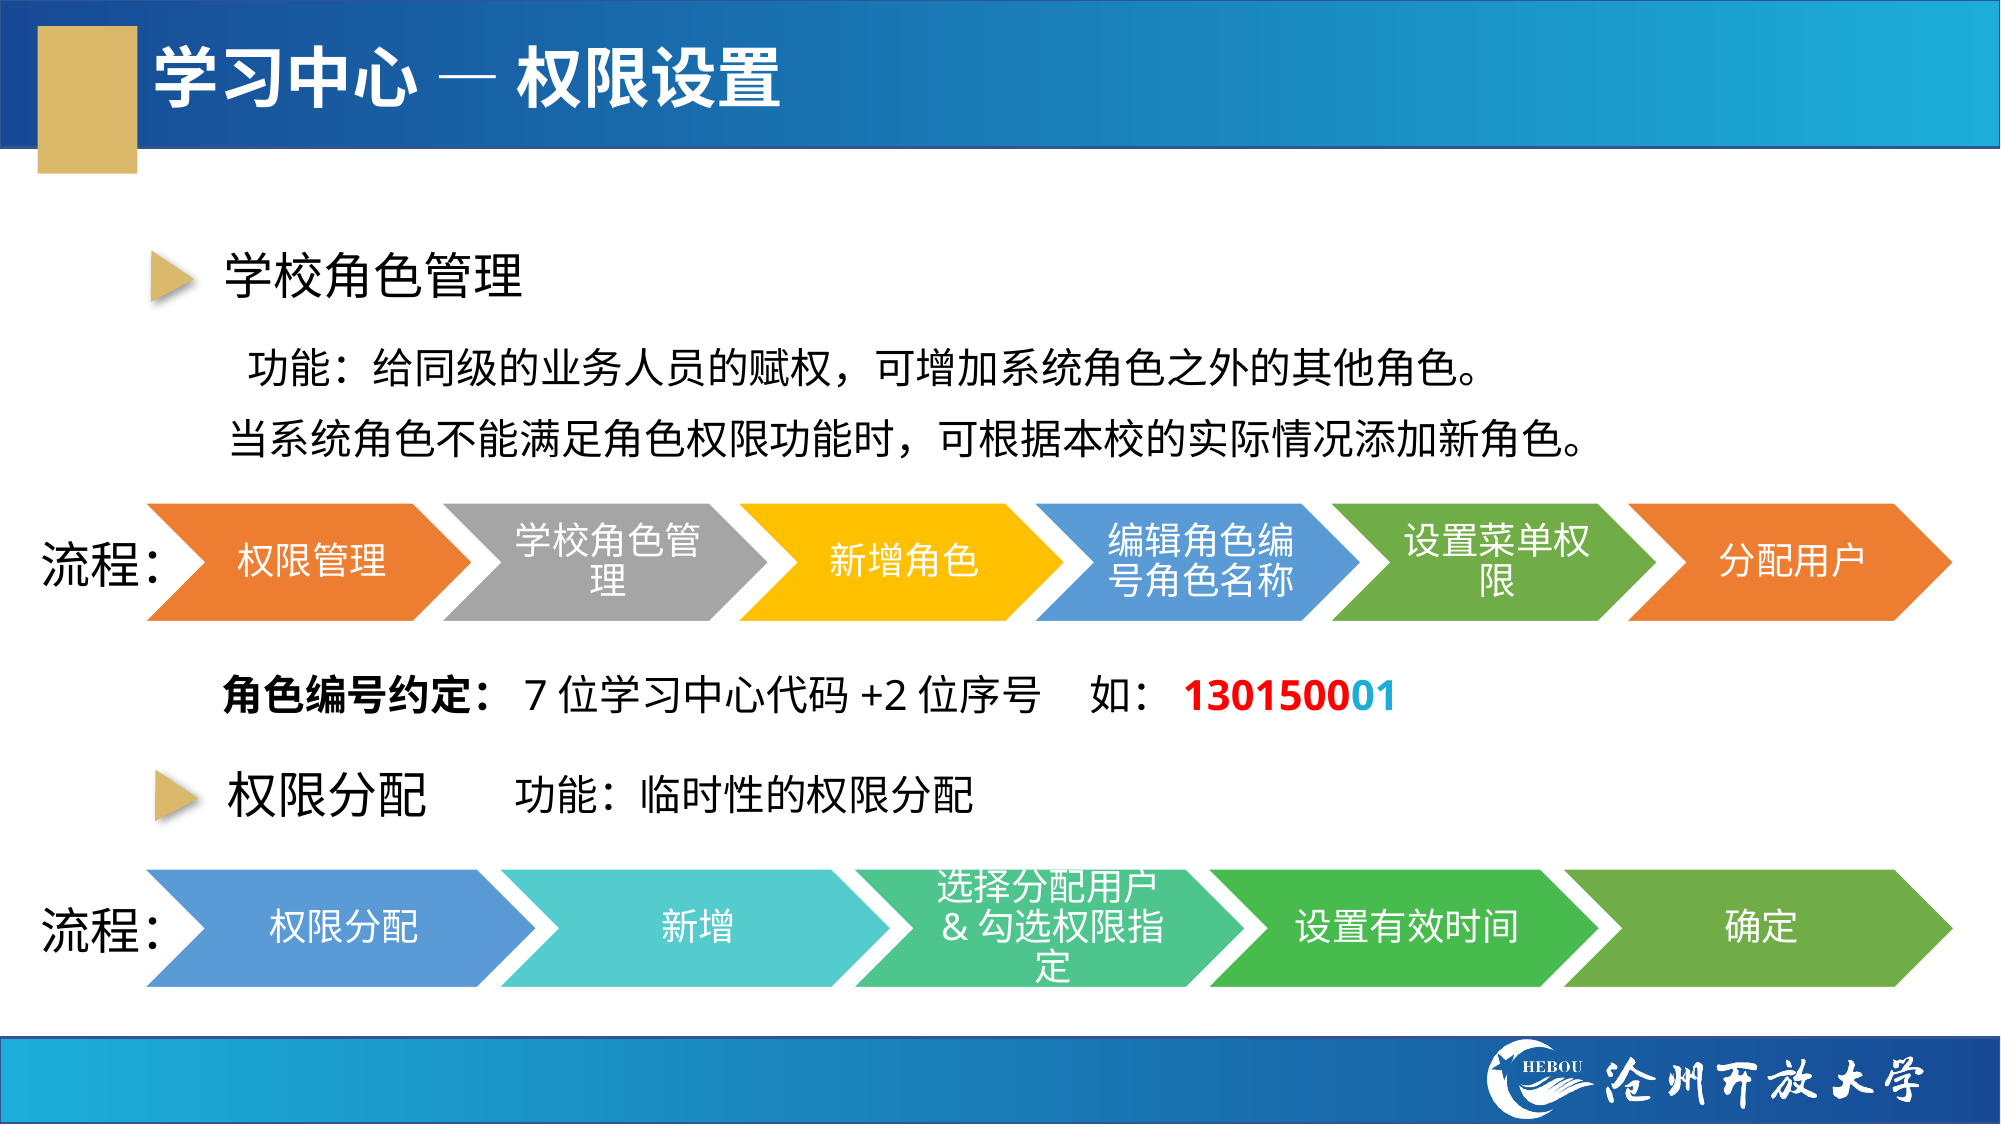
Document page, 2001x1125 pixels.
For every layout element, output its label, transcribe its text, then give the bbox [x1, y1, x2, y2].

text_box 角色编号约定：7位学习中心代码+2位序号 如：130150001 [206, 661, 1437, 726]
title 学习中心 — 权限设置 [137, 23, 1863, 139]
text_box 当系统角色不能满足角色权限功能时，可根据本校的实际情况添加新角色。 [212, 405, 1620, 471]
text_box [149, 248, 197, 304]
text_box 流程： [25, 526, 142, 601]
text_box [153, 767, 201, 823]
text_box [142, 868, 1956, 988]
picture [1487, 1039, 1924, 1119]
text_box 功能：临时性的权限分配 [499, 761, 989, 826]
text_box 学校角色管理 [208, 236, 539, 312]
text_box 功能：给同级的业务人员的赋权，可增加系统角色之外的其他角色。 [232, 334, 1516, 399]
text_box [142, 502, 1956, 623]
text_box 流程： [25, 892, 142, 967]
text_box 权限分配 [212, 756, 442, 831]
